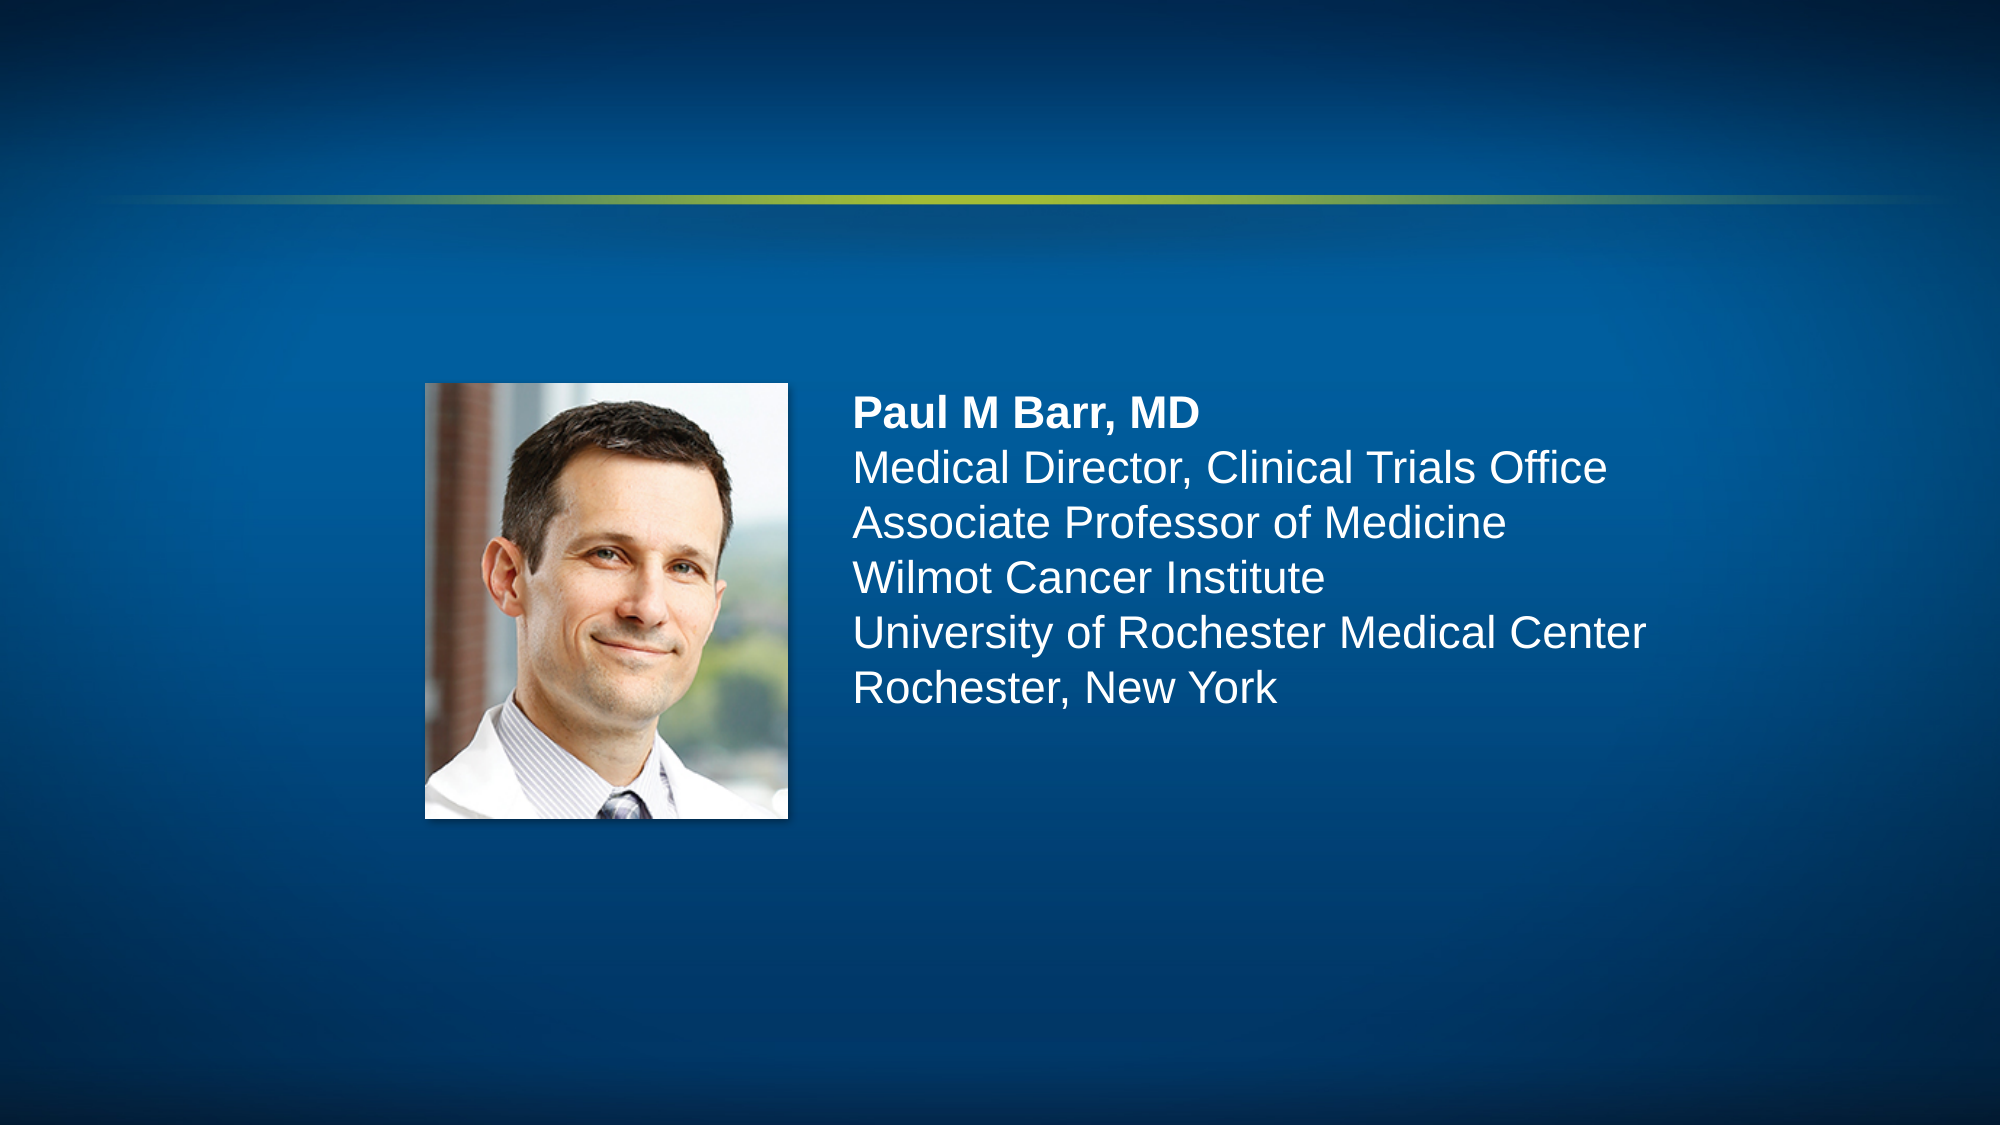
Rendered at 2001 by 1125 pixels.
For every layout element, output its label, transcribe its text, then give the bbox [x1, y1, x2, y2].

text_box Paul M Barr, MD Medical Director, Clinical Trials Office Associate Professor of Medicine Wilmot Cancer Institute University of Rochester Medical Center Rochester, New York [837, 374, 1725, 720]
picture [0, 0, 2000, 1125]
